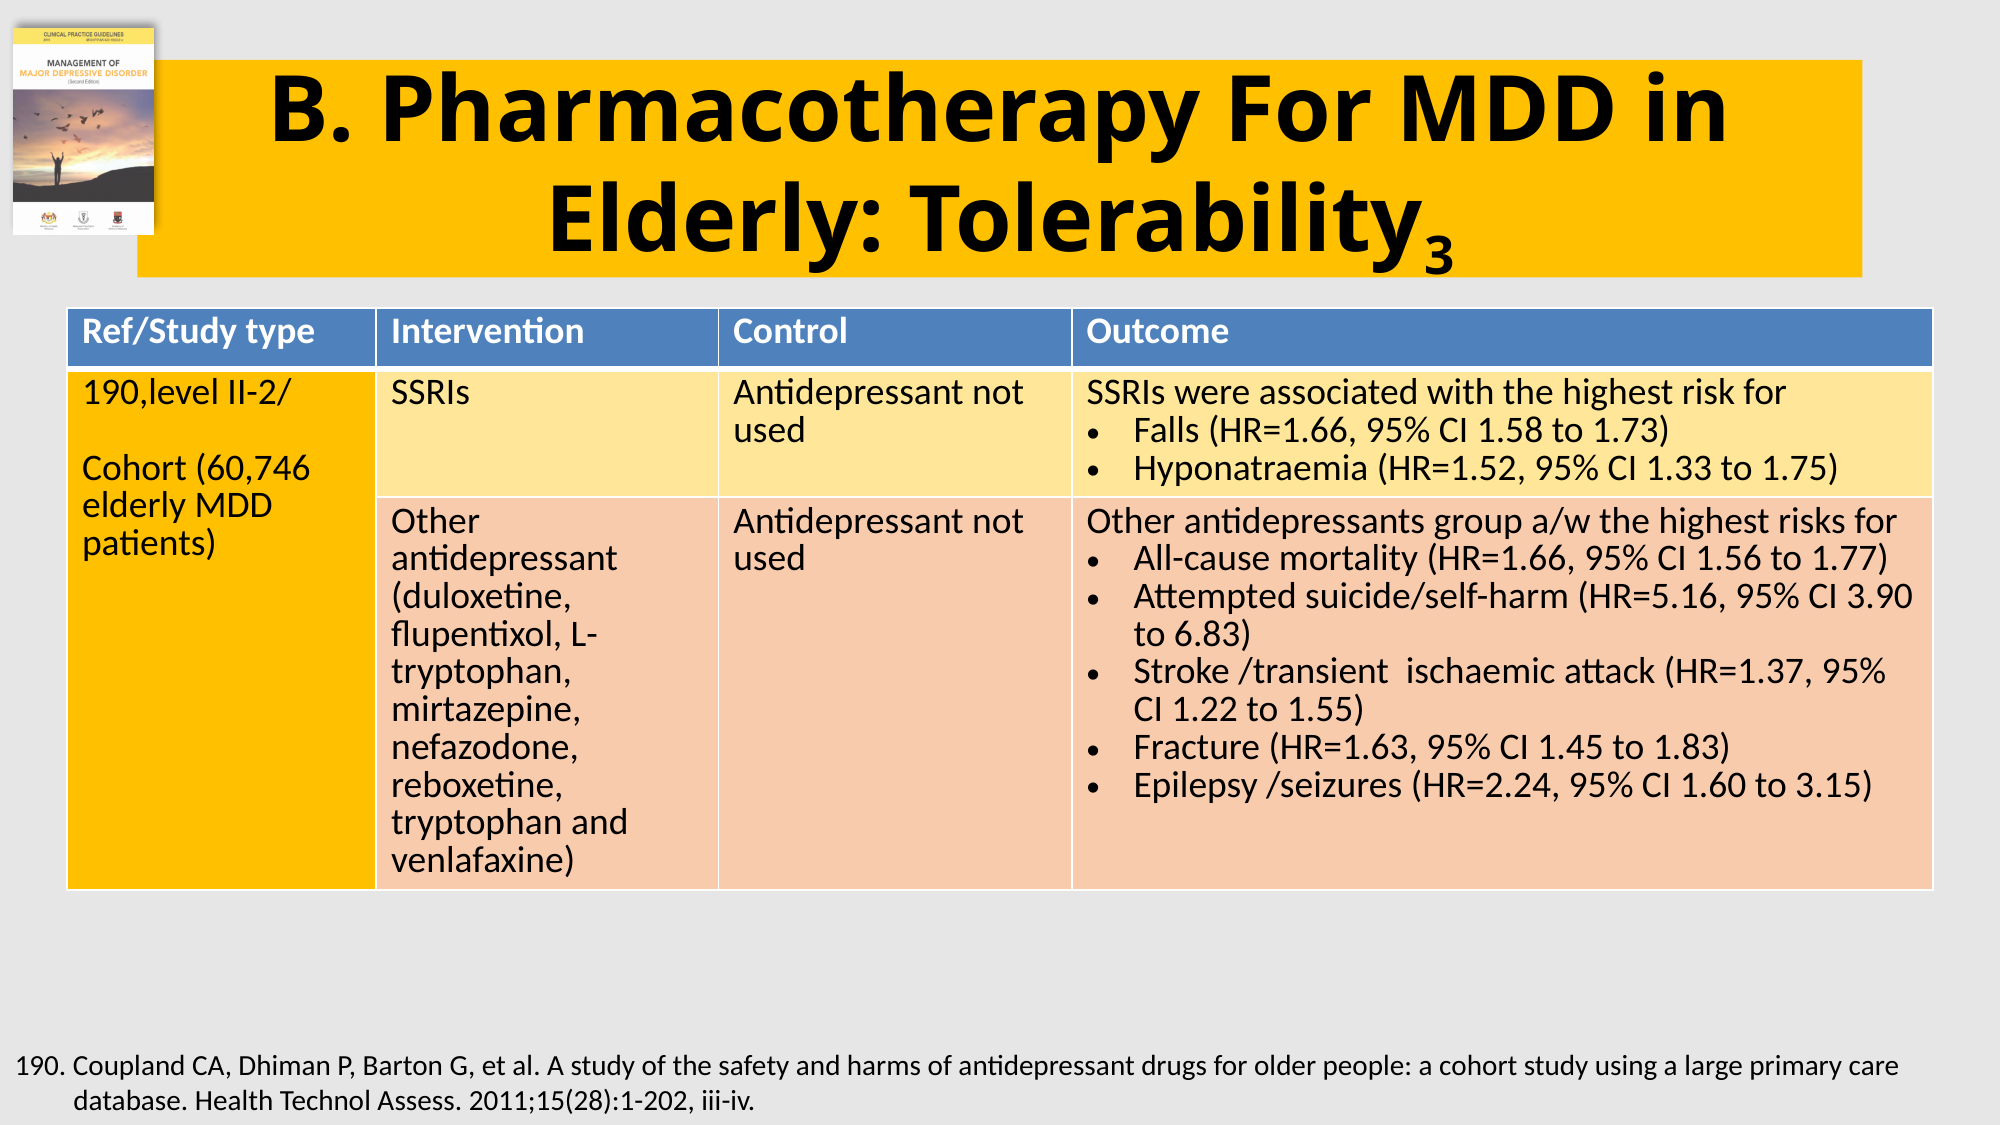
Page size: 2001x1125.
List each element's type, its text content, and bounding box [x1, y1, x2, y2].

table_cell SSRIs were associated with the highest risk for Falls (HR=1.66, 95% CI 1.58 to 1.73) Hyponatraemia (HR=1.52, 95% CI 1.33 to 1.75) [1073, 372, 1932, 496]
table_cell Other antidepressants group a/w the highest risks for All-cause mortality (HR=1.66, 95% CI 1.56 to 1.77) Attempted suicide/self-harm (HR=5.16, 95% CI 3.90 to 6.83) Stroke /transient ischaemic attack (HR=1.37, 95% CI 1.22 to 1.55) Fracture (HR=1.63, 95% CI 1.45 to 1.83) Epilepsy /seizures (HR=2.24, 95% CI 1.60 to 3.15) [1073, 498, 1932, 889]
table_cell Antidepressant not used [719, 498, 1071, 889]
title B. Pharmacotherapy For MDD in Elderly: Tolerability3 [137, 59, 1863, 278]
text_box 190. Coupland CA, Dhiman P, Barton G, et al. A study of the safety and harms of antidepressant drugs for older people: a cohort study using a large primary care database. Health Technol Assess. 2011;15(28):1-202, iii-iv. [0, 1039, 2000, 1124]
table_header Outcome [1073, 309, 1932, 366]
table_header Ref/Study type [68, 309, 375, 366]
table_cell SSRIs [377, 372, 718, 496]
picture [13, 28, 154, 235]
table_cell 190,level II-2/ Cohort (60,746 elderly MDD patients) [68, 372, 375, 889]
table_header Control [719, 309, 1071, 366]
table_cell Antidepressant not used [719, 372, 1071, 496]
table_cell Other antidepressant (duloxetine, flupentixol, L-tryptophan, mirtazepine, nefazodone, reboxetine, tryptophan and venlafaxine) [377, 498, 718, 889]
table_header Intervention [377, 309, 718, 366]
